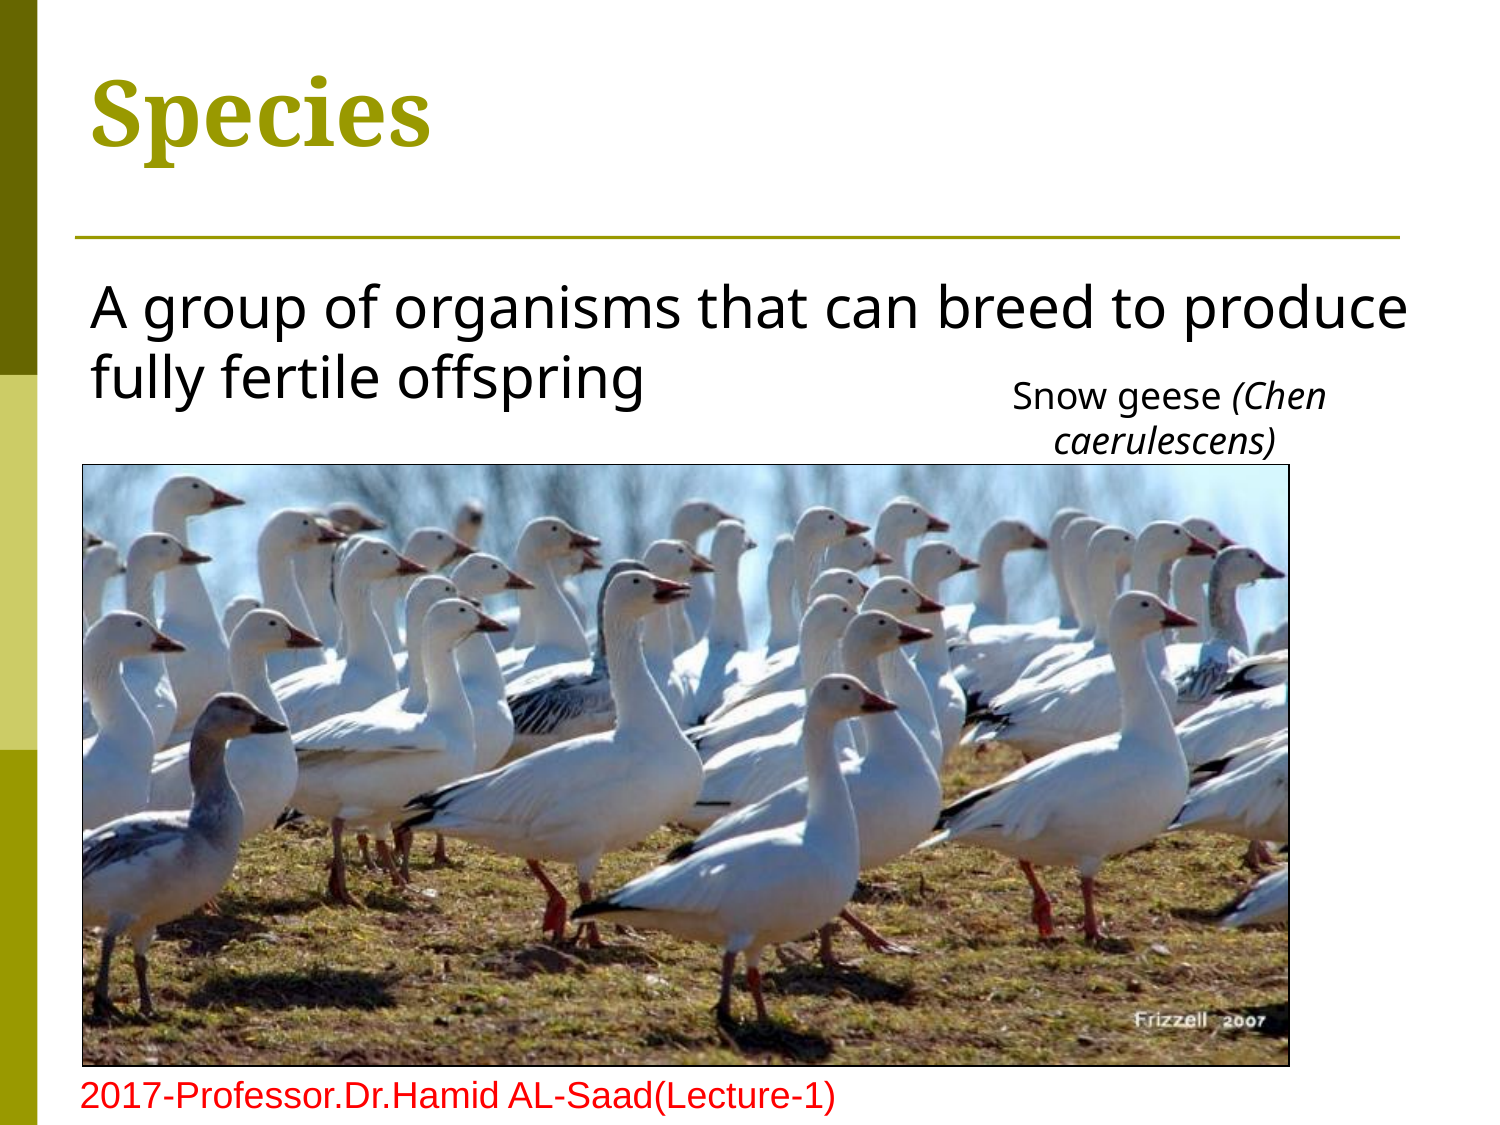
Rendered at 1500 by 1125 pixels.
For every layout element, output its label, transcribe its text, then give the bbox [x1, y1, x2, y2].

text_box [82, 364, 1426, 1111]
title Species [75, 45, 1425, 173]
text_box 2017-Professor.Dr.Hamid AL-Saad(Lecture-1) [64, 1063, 933, 1124]
list A group of organisms that can breed to produce fully fertile offspring [75, 262, 1425, 1006]
